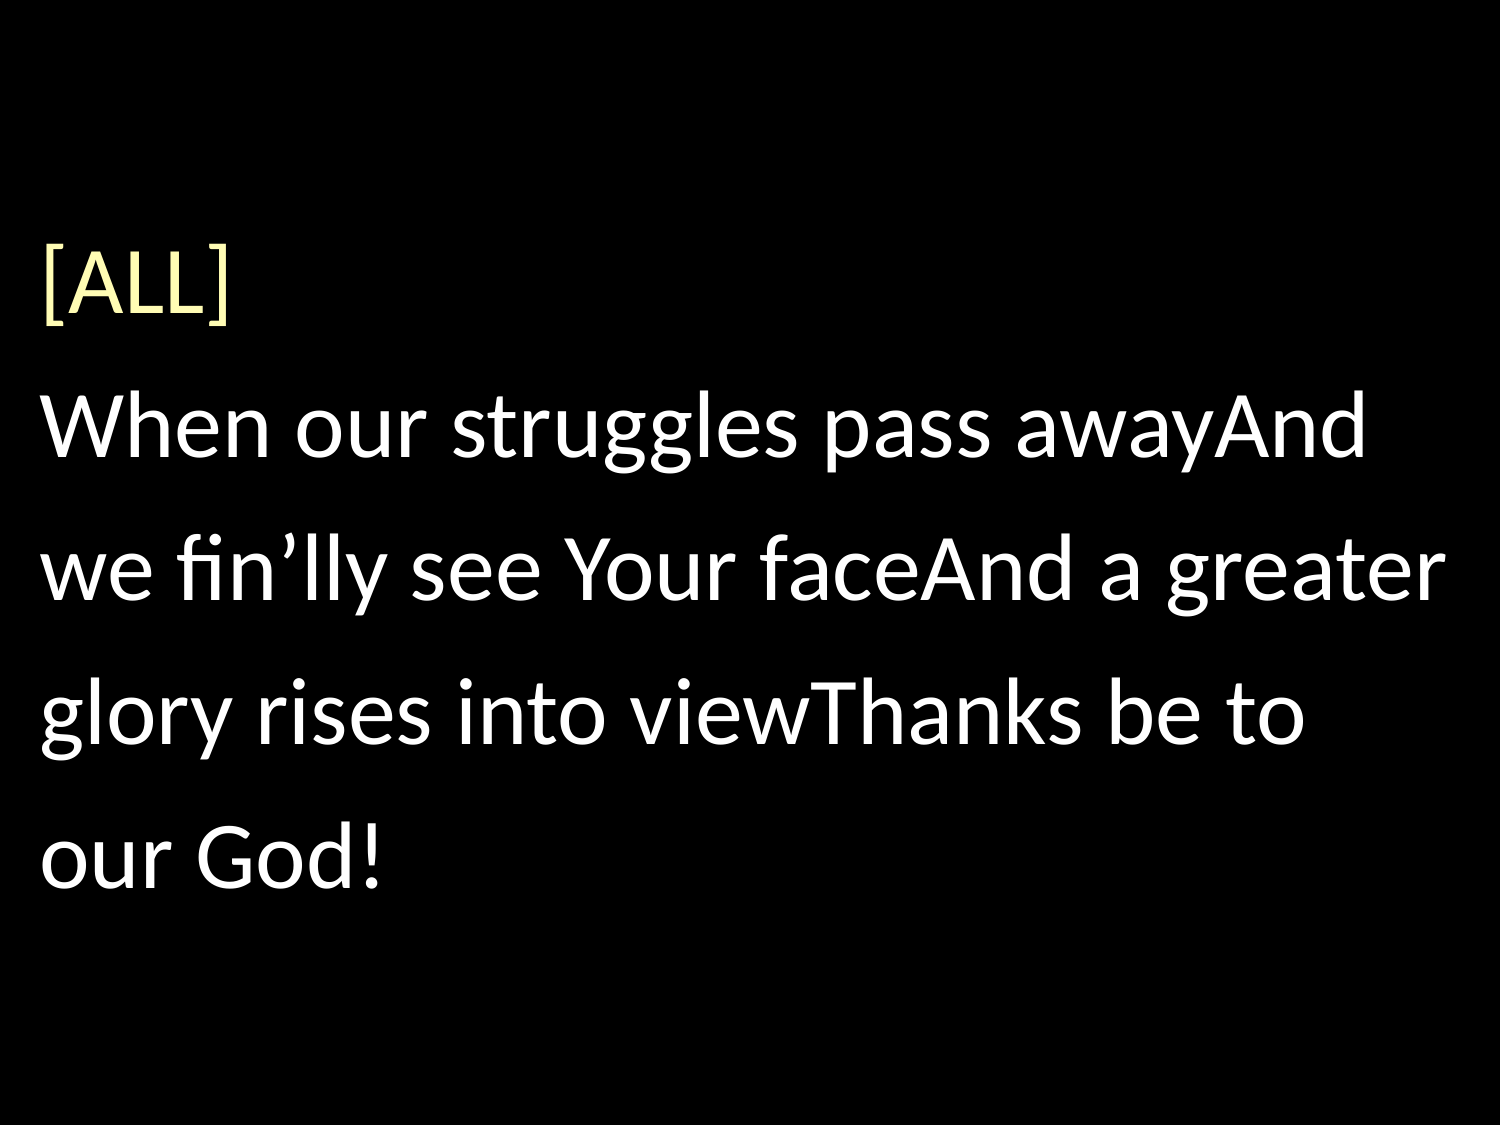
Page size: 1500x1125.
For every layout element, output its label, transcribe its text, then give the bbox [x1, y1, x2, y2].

text_box [ALL] When our struggles pass away And we fin’lly see Your face And a greater glory rises into view Thanks be to our God! [24, 24, 1475, 1100]
